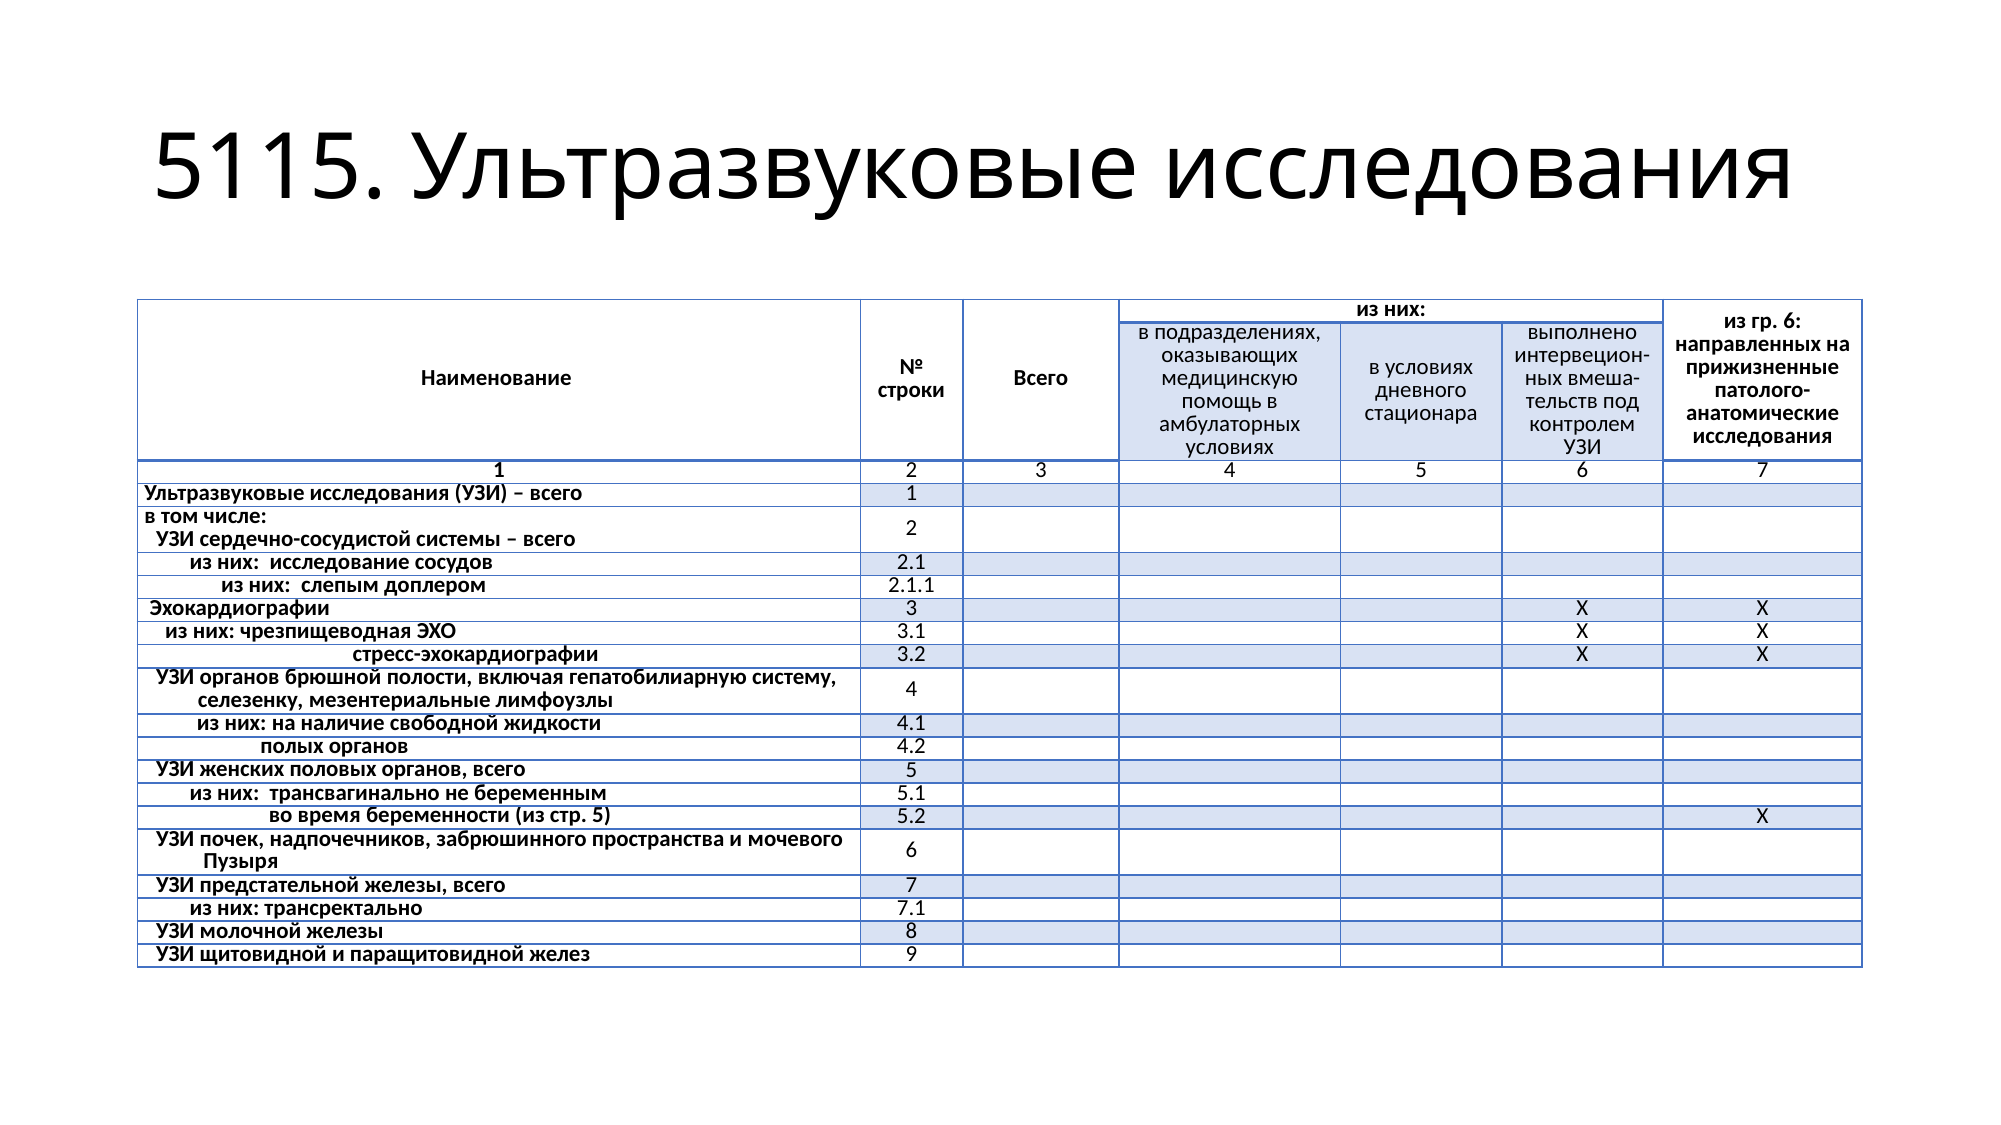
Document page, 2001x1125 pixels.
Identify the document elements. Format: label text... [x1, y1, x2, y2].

table_cell [1341, 784, 1501, 805]
table_cell 5 [861, 761, 962, 782]
table_cell [964, 807, 1118, 828]
table_cell [1503, 876, 1662, 897]
table_cell [964, 738, 1118, 759]
table_cell [1664, 715, 1861, 736]
table_cell 2 [861, 507, 962, 552]
table_header № строки [861, 300, 962, 459]
table_cell 7 [1664, 462, 1861, 483]
table_cell [1664, 784, 1861, 805]
table_cell [964, 922, 1118, 943]
table_cell Х [1664, 807, 1861, 828]
table_cell [964, 761, 1118, 782]
table_header из них: [1120, 300, 1662, 321]
table_cell [1664, 922, 1861, 943]
table_cell 2.1 [861, 553, 962, 575]
table_cell [964, 622, 1118, 644]
table_cell [964, 830, 1118, 874]
table_cell 7 [861, 876, 962, 897]
table_cell Ультразвуковые исследования (УЗИ) – всего [138, 484, 860, 506]
table_cell [1341, 599, 1501, 621]
table_cell [1503, 738, 1662, 759]
table_cell 1 [861, 484, 962, 506]
table_cell [1341, 645, 1501, 667]
table_cell [1503, 830, 1662, 874]
table_cell 3 [861, 599, 962, 621]
table_cell [964, 876, 1118, 897]
table_cell 2.1.1 [861, 576, 962, 598]
table_cell [964, 645, 1118, 667]
table_cell [1341, 945, 1501, 966]
table_cell 2 [861, 462, 962, 483]
table_cell Х [1664, 645, 1861, 667]
table_cell [964, 553, 1118, 575]
table_cell [1120, 599, 1340, 621]
table_cell [1664, 945, 1861, 966]
table_cell УЗИ почек, надпочечников, забрюшинного пространства и мочевого Пузыря [138, 830, 860, 874]
table_cell 7.1 [861, 899, 962, 920]
table_cell 4.2 [861, 738, 962, 759]
table_cell [1664, 738, 1861, 759]
table_cell [1341, 484, 1501, 506]
table_cell [964, 599, 1118, 621]
table_cell [1664, 669, 1861, 713]
table_cell [1120, 830, 1340, 874]
table_cell [1120, 876, 1340, 897]
table_cell [1664, 761, 1861, 782]
table_cell 3 [964, 462, 1118, 483]
table_cell [1503, 715, 1662, 736]
table_cell [964, 945, 1118, 966]
table_cell Х [1664, 622, 1861, 644]
table_header Наименование [138, 300, 860, 459]
table_cell 9 [861, 945, 962, 966]
table_cell 5.2 [861, 807, 962, 828]
table_cell [1120, 484, 1340, 506]
table_cell 5 [1341, 461, 1501, 483]
table_cell [1341, 576, 1501, 598]
table_cell из них: исследование сосудов [138, 553, 860, 575]
table_cell 4 [861, 669, 962, 713]
table_cell [1341, 622, 1501, 644]
table_cell [1120, 807, 1340, 828]
table_cell 5.1 [861, 784, 962, 805]
table_cell 6 [1503, 461, 1662, 483]
table_cell [1341, 830, 1501, 874]
table_cell [1341, 738, 1501, 759]
table_cell [1120, 622, 1340, 644]
table_cell [1341, 669, 1501, 713]
table_cell УЗИ женских половых органов, всего [138, 761, 860, 782]
table_cell [1664, 830, 1861, 874]
table_cell 3.1 [861, 622, 962, 644]
table_cell [1341, 715, 1501, 736]
table_cell [1120, 922, 1340, 943]
table_cell [1664, 899, 1861, 920]
table_cell [1341, 899, 1501, 920]
table_cell [1120, 576, 1340, 598]
table_cell [1341, 807, 1501, 828]
table_cell Эхокардиографии [138, 599, 860, 621]
table_cell 4.1 [861, 715, 962, 736]
table_cell [964, 576, 1118, 598]
table_cell [1341, 876, 1501, 897]
table_cell [964, 899, 1118, 920]
table_cell [964, 715, 1118, 736]
table_cell [1503, 807, 1662, 828]
table_cell из них: чрезпищеводная ЭХО [138, 622, 860, 644]
table_cell из них: трансвагинально не беременным [138, 784, 860, 805]
table_cell [1664, 876, 1861, 897]
table_cell Х [1503, 599, 1662, 621]
table_cell УЗИ органов брюшной полости, включая гепатобилиарную систему, селезенку, мезентериальные лимфоузлы [138, 669, 860, 713]
table_cell [1341, 761, 1501, 782]
table_cell 6 [861, 830, 962, 874]
table_cell из них: слепым доплером [138, 576, 860, 598]
table_cell [1664, 576, 1861, 598]
table_cell из них: на наличие свободной жидкости [138, 715, 860, 736]
table_cell стресс-эхокардиографии [138, 645, 860, 667]
table_cell в том числе: УЗИ сердечно-сосудистой системы – всего [138, 507, 860, 552]
table_cell [1120, 715, 1340, 736]
table_cell полых органов [138, 738, 860, 759]
table_cell 8 [861, 922, 962, 943]
table_cell Х [1503, 622, 1662, 644]
table_cell [1120, 899, 1340, 920]
table_cell [1664, 507, 1861, 552]
table_cell [1503, 507, 1662, 552]
table_cell [1503, 761, 1662, 782]
table_cell Х [1503, 645, 1662, 667]
table_cell УЗИ предстательной железы, всего [138, 876, 860, 897]
table_cell Х [1664, 599, 1861, 621]
table_cell выполнено интервецион-ных вмеша-тельств под контролем УЗИ [1503, 324, 1662, 460]
table_cell из них: трансректально [138, 899, 860, 920]
table_cell [1503, 945, 1662, 966]
table_cell [1120, 669, 1340, 713]
table_cell [1120, 784, 1340, 805]
table_cell УЗИ щитовидной и паращитовидной желез [138, 945, 860, 966]
table_cell УЗИ молочной железы [138, 922, 860, 943]
table_cell [1503, 484, 1662, 506]
table_cell [1341, 507, 1501, 552]
table_cell 1 [138, 462, 860, 483]
table_cell [1503, 784, 1662, 805]
table_cell [1120, 945, 1340, 966]
table_cell во время беременности (из стр. 5) [138, 807, 860, 828]
table_cell [1664, 553, 1861, 575]
table_cell 3.2 [861, 645, 962, 667]
table_cell 4 [1120, 461, 1340, 483]
table_cell в подразделениях, оказывающих медицинскую помощь в амбулаторных условиях [1120, 324, 1340, 460]
table_cell [1503, 922, 1662, 943]
title 5115. Ультразвуковые исследования [137, 59, 1863, 278]
table_header Всего [964, 300, 1118, 459]
table_cell в условиях дневного стационара [1341, 324, 1501, 460]
table_cell [1503, 553, 1662, 575]
table_cell [964, 669, 1118, 713]
table_cell [1341, 922, 1501, 943]
table_cell [964, 484, 1118, 506]
table_cell [1503, 576, 1662, 598]
table_header из гр. 6: направленных на прижизненные патолого-анатомические исследования [1664, 300, 1861, 459]
table_cell [1503, 899, 1662, 920]
table_cell [1120, 738, 1340, 759]
table_cell [1120, 553, 1340, 575]
table_cell [964, 784, 1118, 805]
table_cell [1120, 761, 1340, 782]
table_cell [964, 507, 1118, 552]
table_cell [1503, 669, 1662, 713]
table_cell [1120, 645, 1340, 667]
table_cell [1341, 553, 1501, 575]
table_cell [1120, 507, 1340, 552]
table_cell [1664, 484, 1861, 506]
